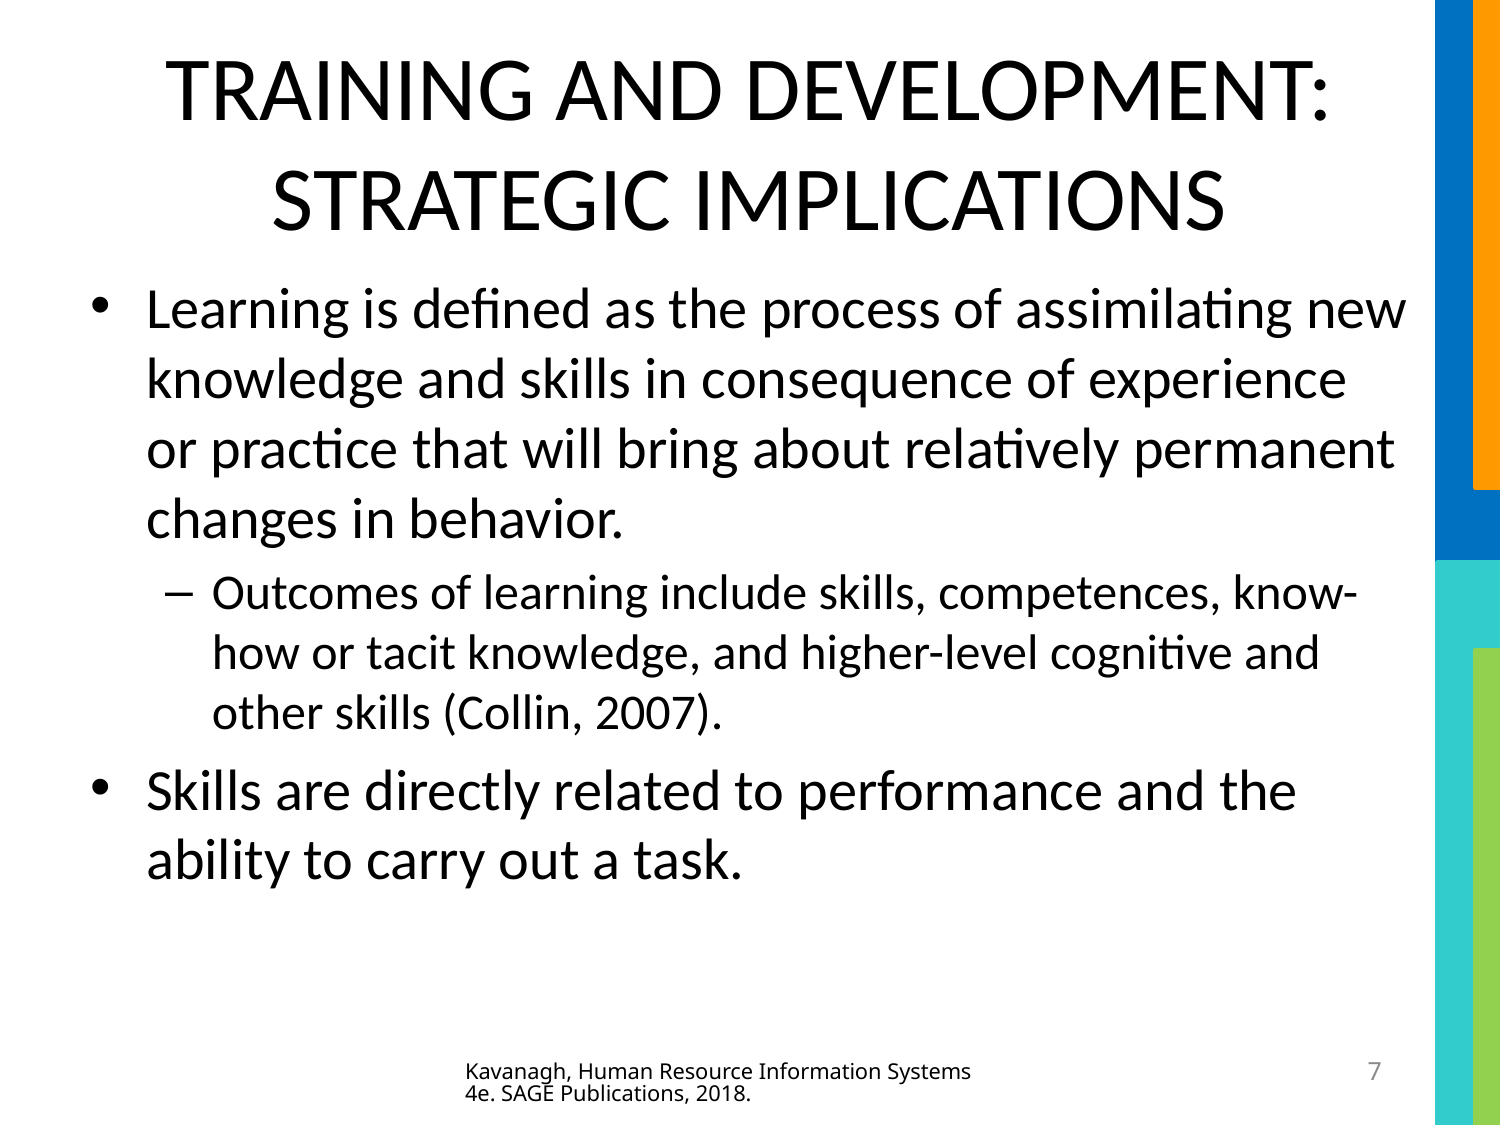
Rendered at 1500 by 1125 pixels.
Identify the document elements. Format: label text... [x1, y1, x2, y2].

list Learning is defined as the process of assimilating new knowledge and skills in consequence of experience or practice that will bring about relatively permanent changes in behavior. Outcomes of learning include skills, competences, know-how or tacit knowledge, and higher-level cognitive and other skills (Collin, 2007). Skills are directly related to performance and the ability to carry out a task. [75, 262, 1425, 1005]
slide_number 7 [1059, 1042, 1397, 1103]
title TRAINING AND DEVELOPMENT: STRATEGIC IMPLICATIONS [75, 45, 1425, 233]
footer Kavanagh, Human Resource Information Systems 4e. SAGE Publications, 2018. [450, 1042, 1004, 1103]
